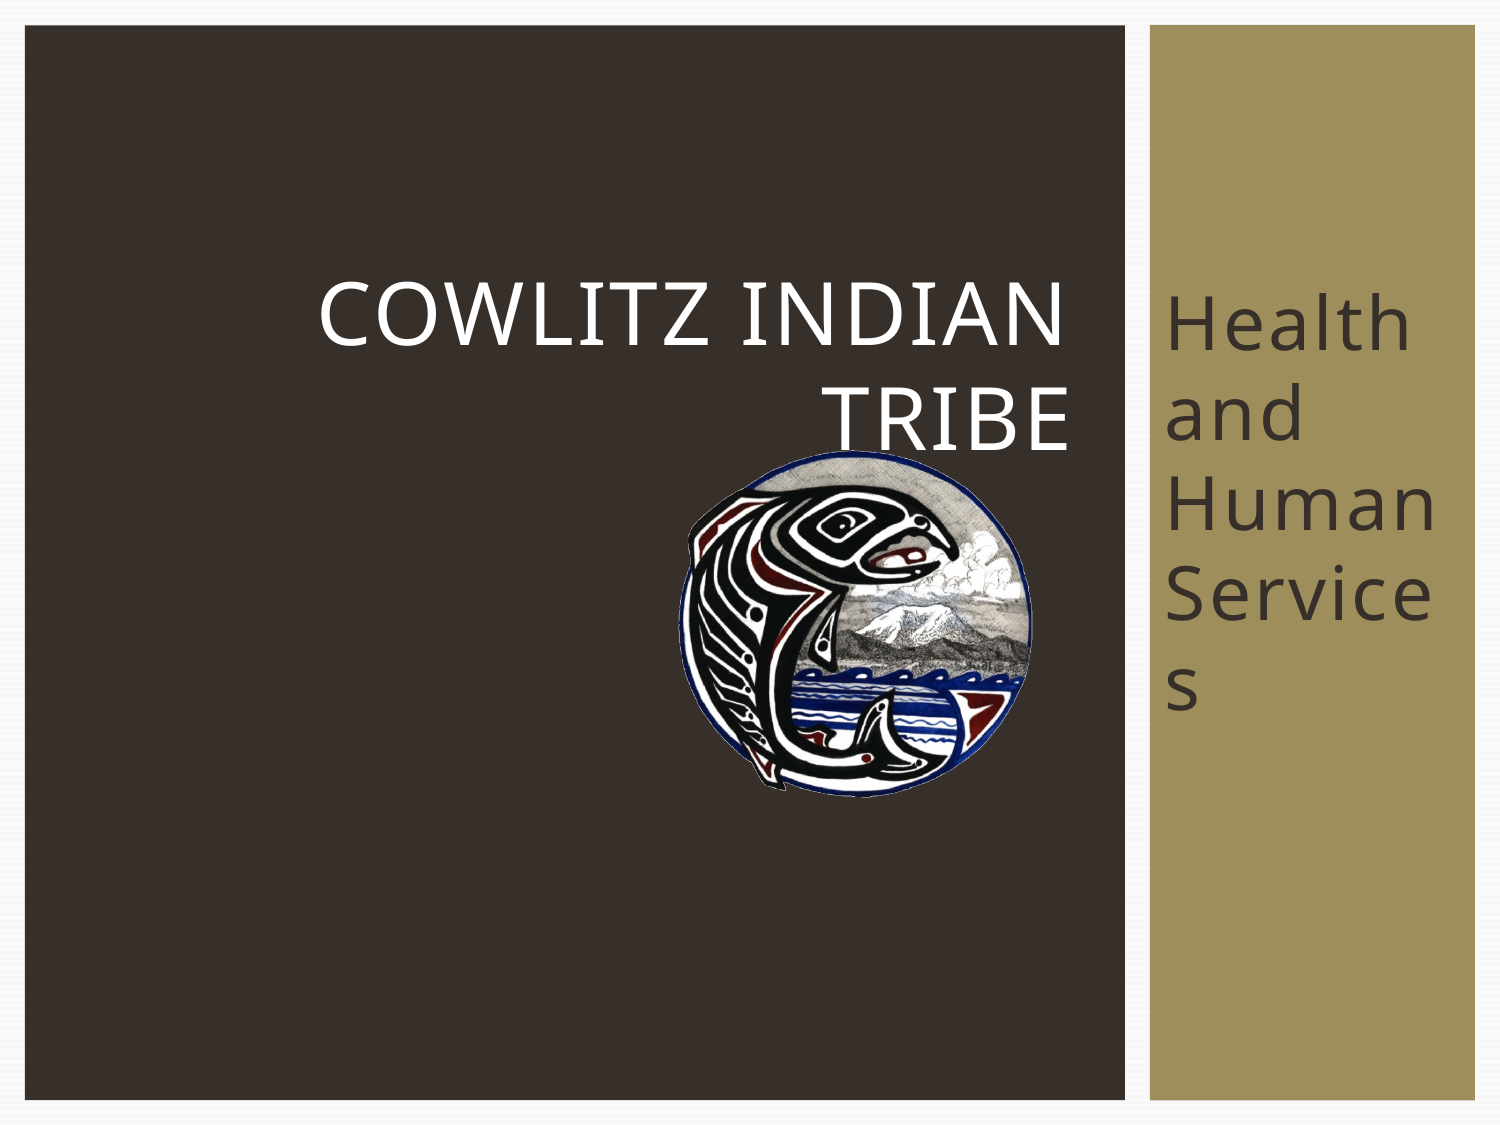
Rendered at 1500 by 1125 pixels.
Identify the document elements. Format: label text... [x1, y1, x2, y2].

subtitle Health and Human Services [1149, 350, 1475, 650]
title Cowlitz Indian Tribe [50, 212, 1088, 513]
picture [674, 449, 1037, 801]
